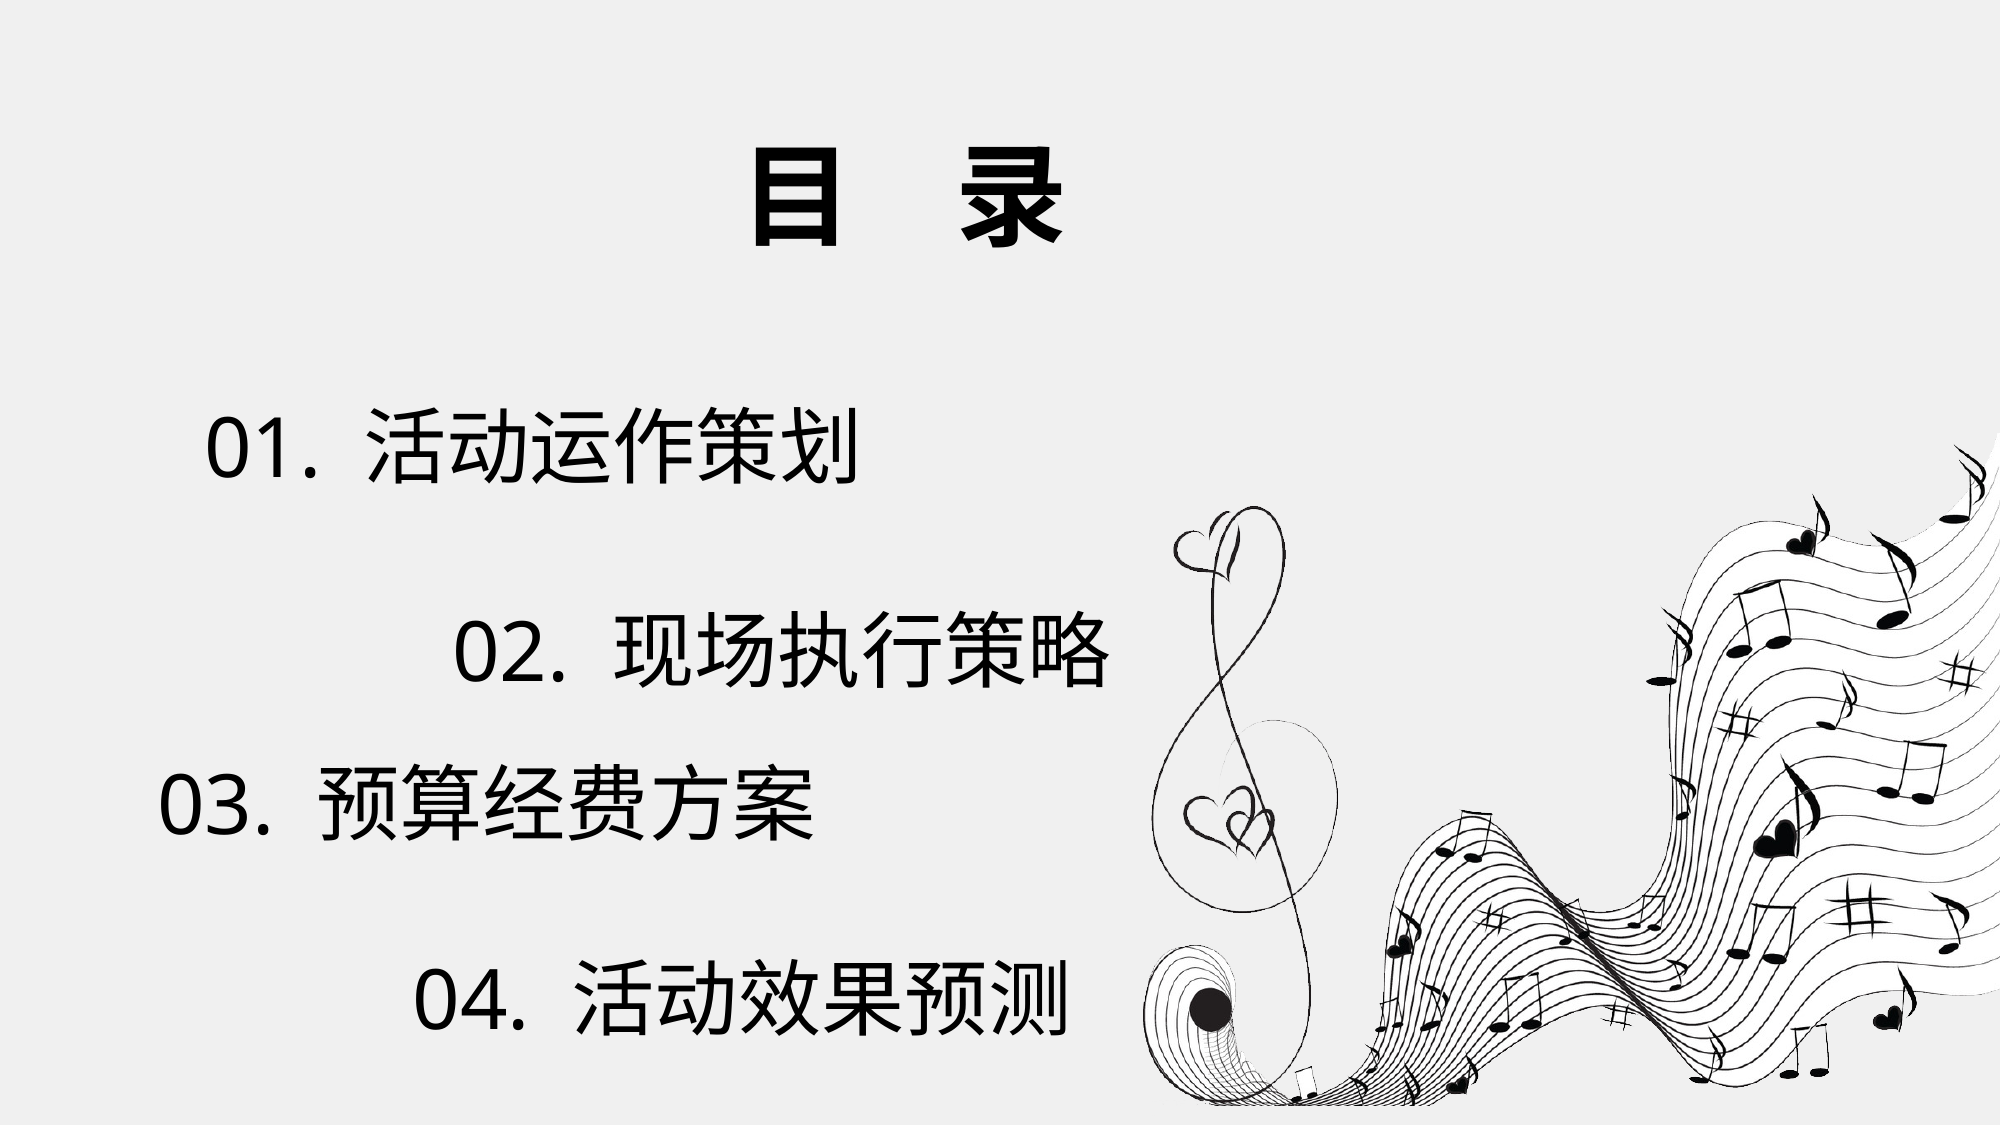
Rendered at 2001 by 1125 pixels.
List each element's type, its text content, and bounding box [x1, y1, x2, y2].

text_box 01. 活动运作策划 [189, 387, 897, 502]
picture [1143, 433, 2000, 1125]
text_box 03. 预算经费方案 [142, 744, 850, 859]
text_box 04. 活动效果预测 [398, 938, 1086, 1054]
text_box [0, 0, 2000, 1125]
text_box 02. 现场执行策略 [437, 590, 1143, 706]
text_box 目 录 [381, 117, 1428, 268]
